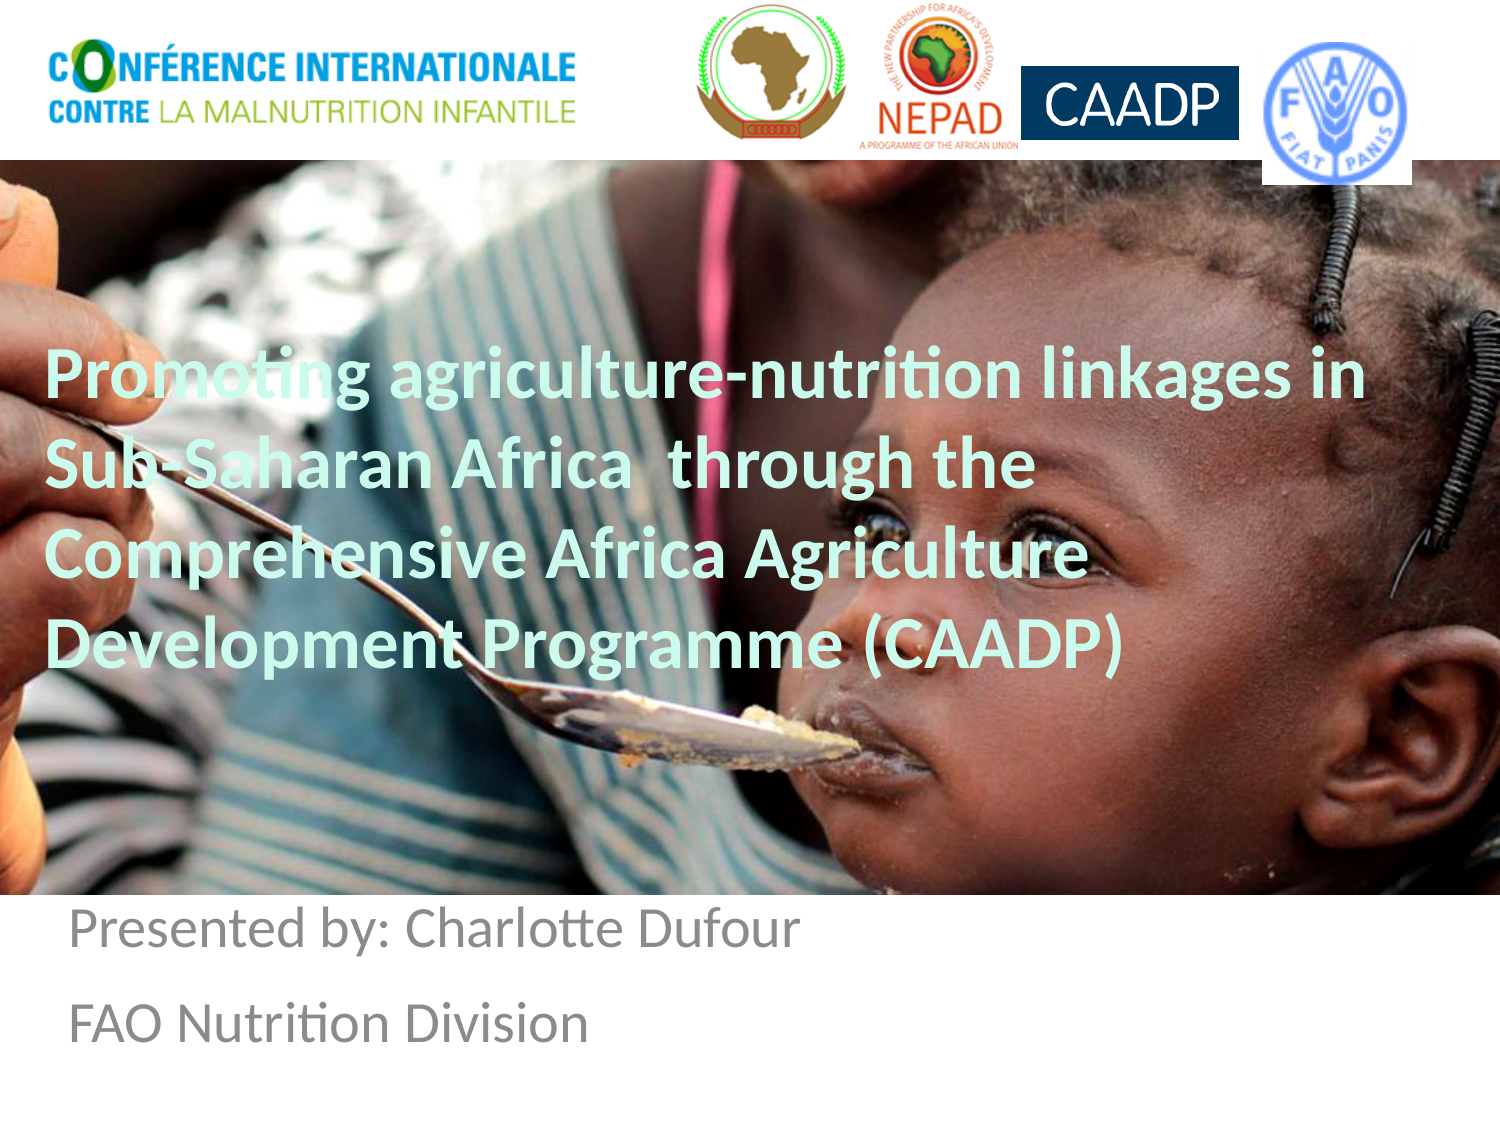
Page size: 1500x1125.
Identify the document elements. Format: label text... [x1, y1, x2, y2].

picture [0, 37, 576, 127]
picture [1021, 66, 1239, 140]
picture [0, 42, 1500, 895]
picture [690, 0, 1018, 149]
subtitle Presented by: Charlotte Dufour FAO Nutrition Division [53, 903, 1424, 1016]
